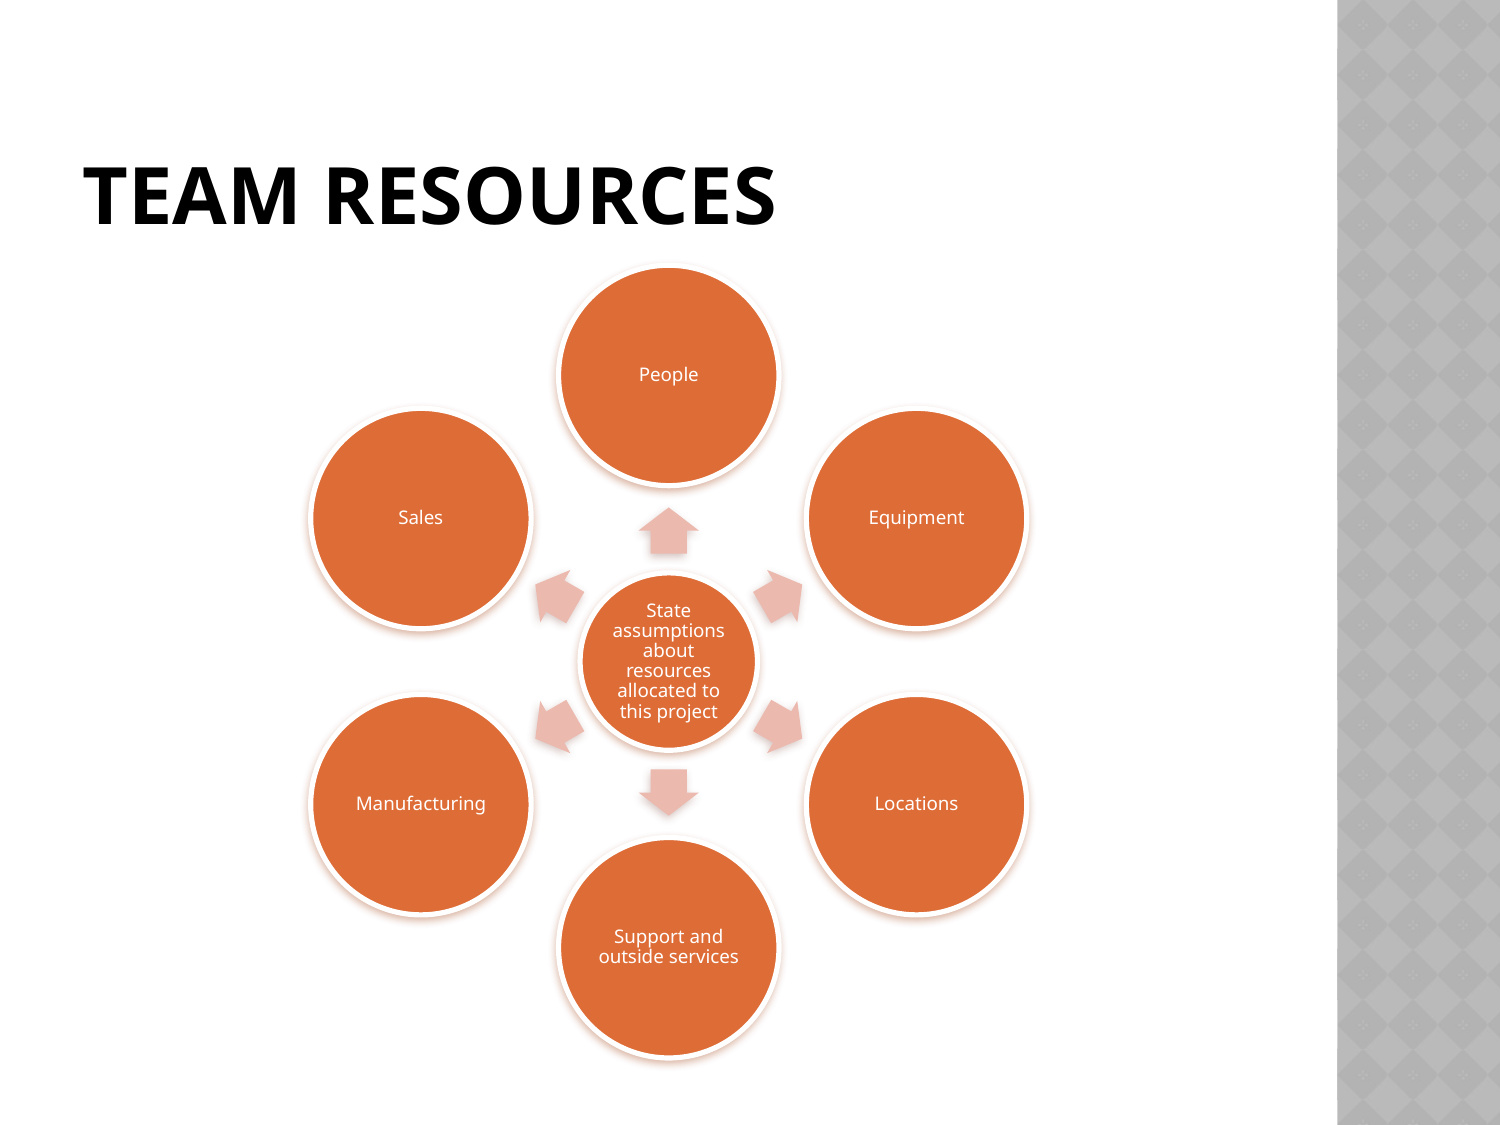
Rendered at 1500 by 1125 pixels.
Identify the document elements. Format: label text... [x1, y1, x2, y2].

title Team Resources [75, 52, 1263, 240]
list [74, 263, 1263, 1060]
